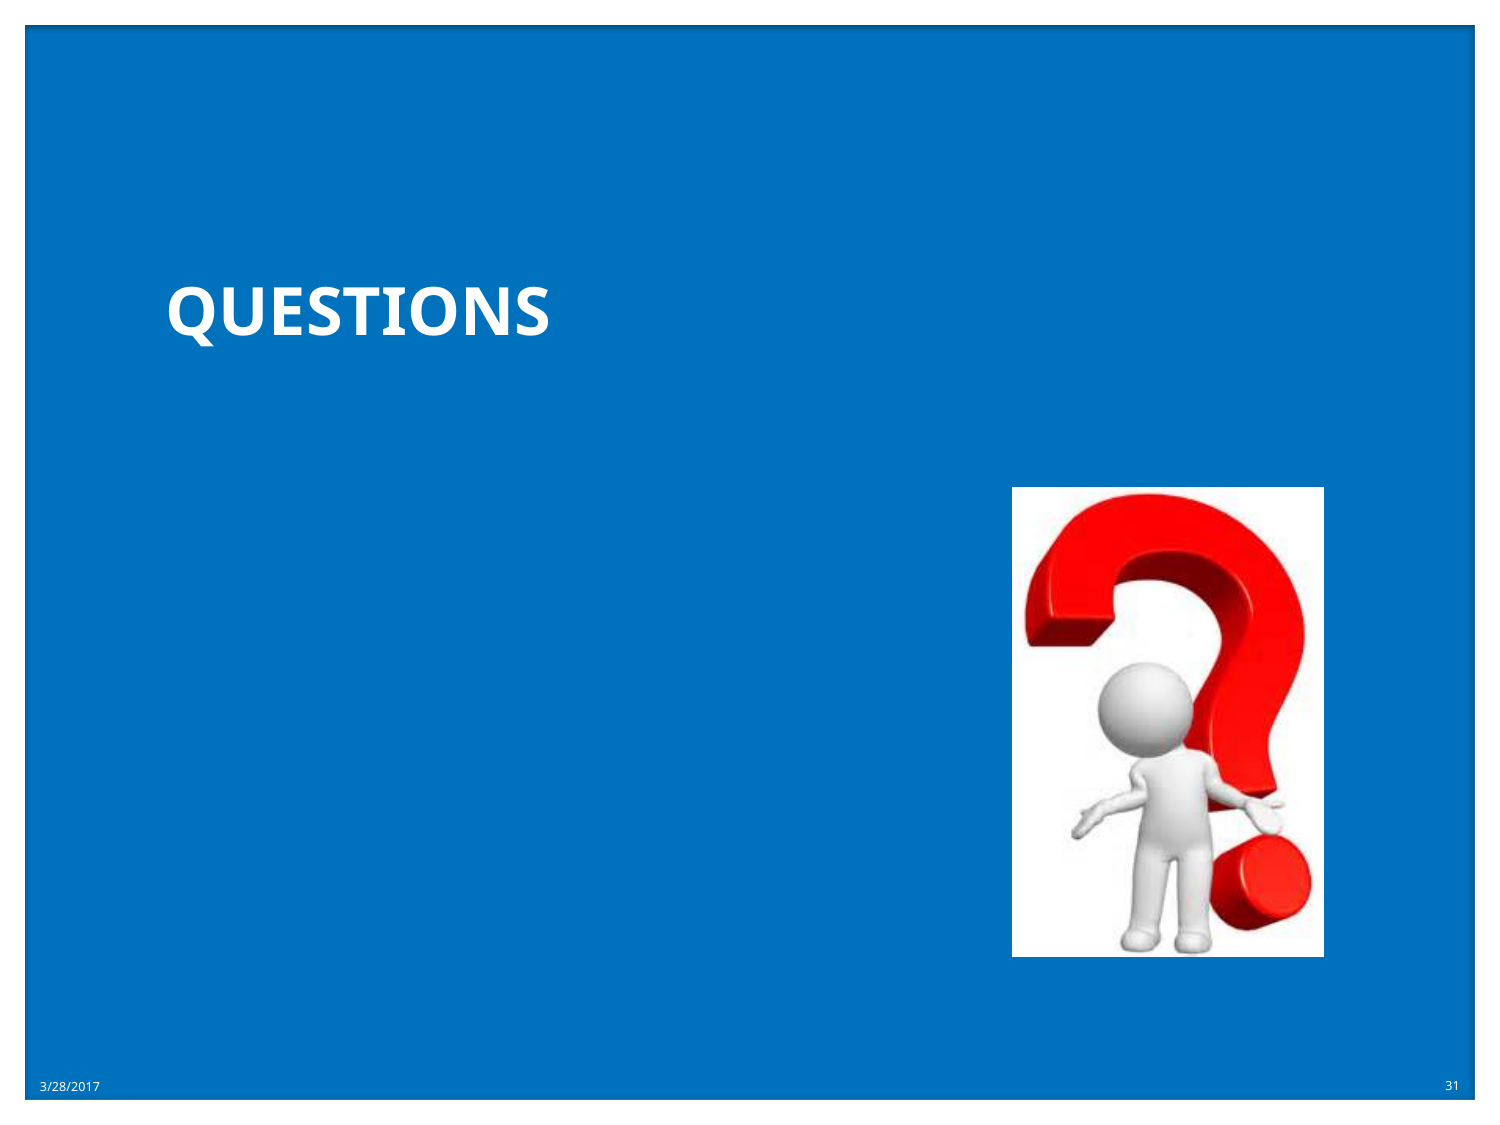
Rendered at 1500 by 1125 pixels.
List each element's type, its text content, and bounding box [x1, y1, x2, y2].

picture [1012, 487, 1324, 957]
title Questions [150, 260, 1050, 357]
slide_number 31 [1125, 1071, 1475, 1102]
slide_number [24, 1071, 375, 1102]
